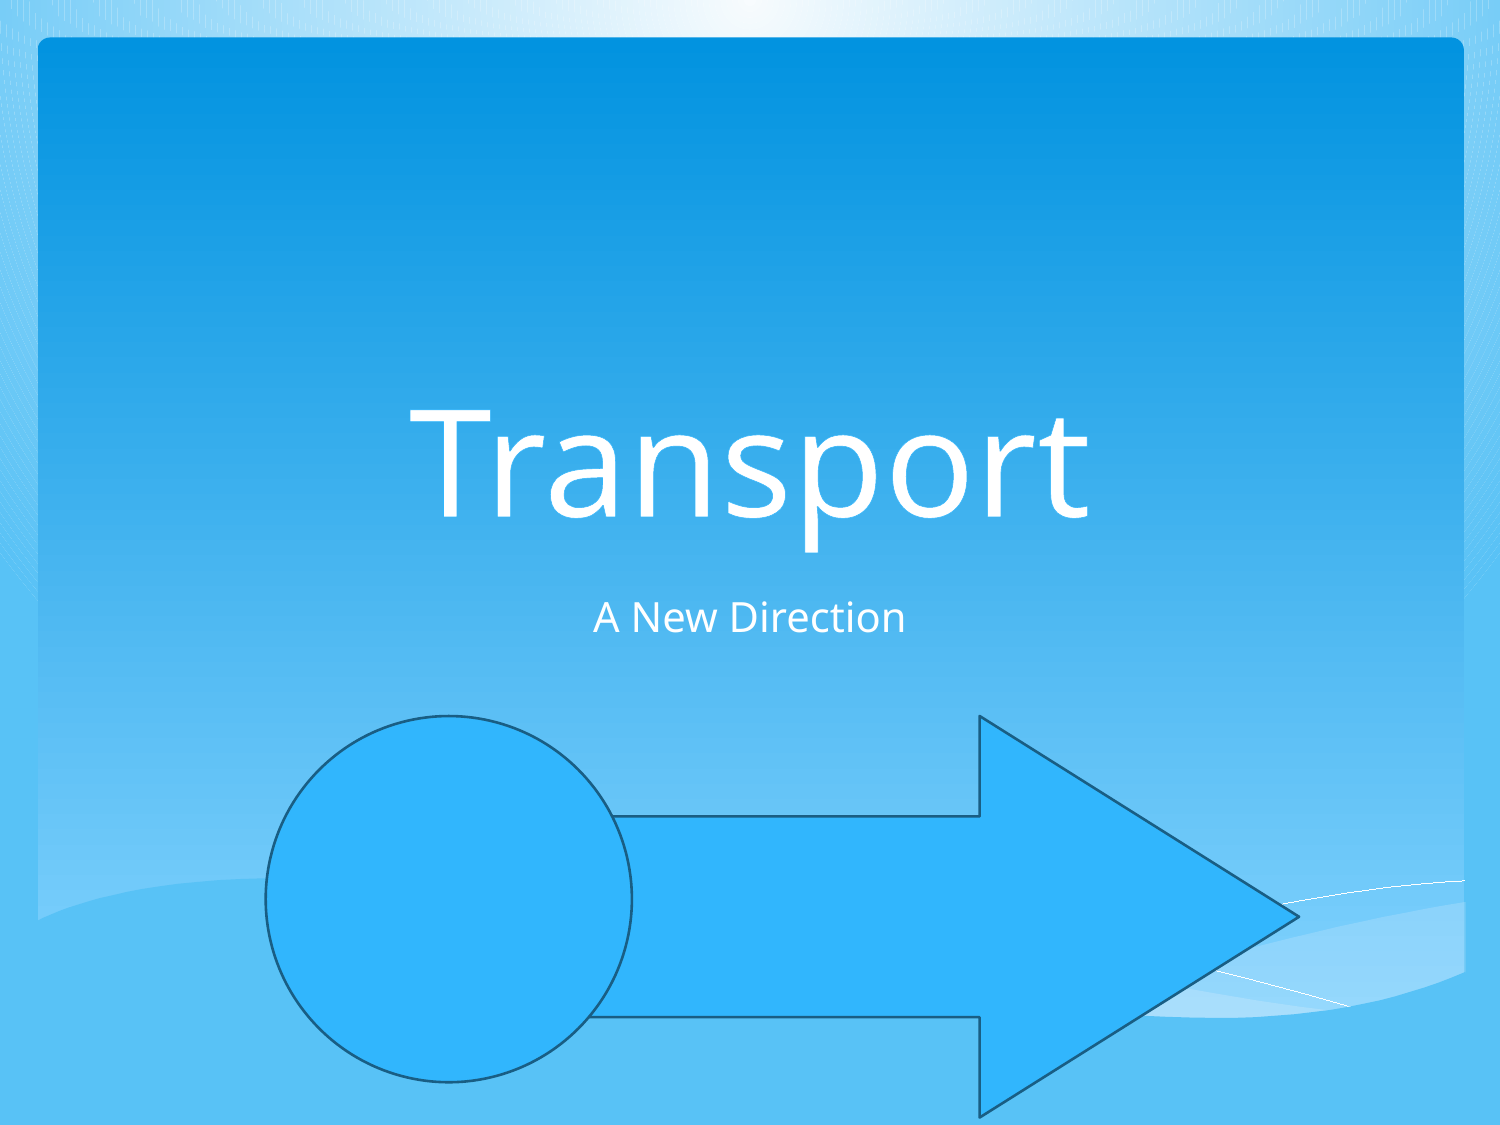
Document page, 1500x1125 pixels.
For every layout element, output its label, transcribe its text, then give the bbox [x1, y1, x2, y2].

title Transport [112, 262, 1388, 555]
text_box [590, 714, 1301, 1119]
subtitle A New Direction [225, 583, 1275, 825]
text_box [264, 714, 634, 1084]
